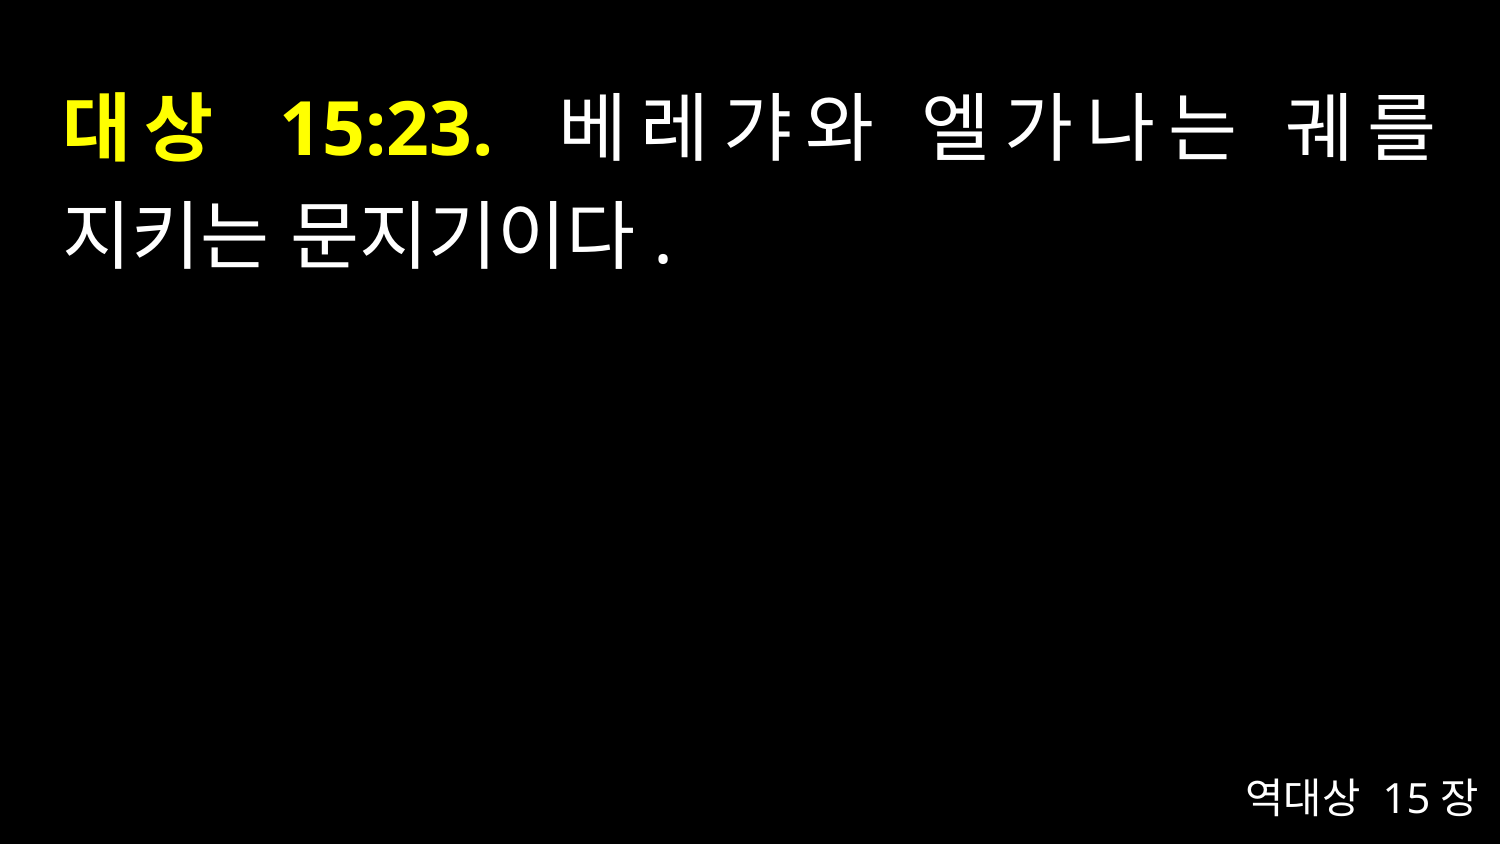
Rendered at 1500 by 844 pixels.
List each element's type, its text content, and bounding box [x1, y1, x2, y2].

subtitle 역대상 15장 [916, 770, 1500, 844]
title 대상 15:23. 베레갸와 엘가나는 궤를 지키는 문지기이다. [0, 0, 1500, 844]
